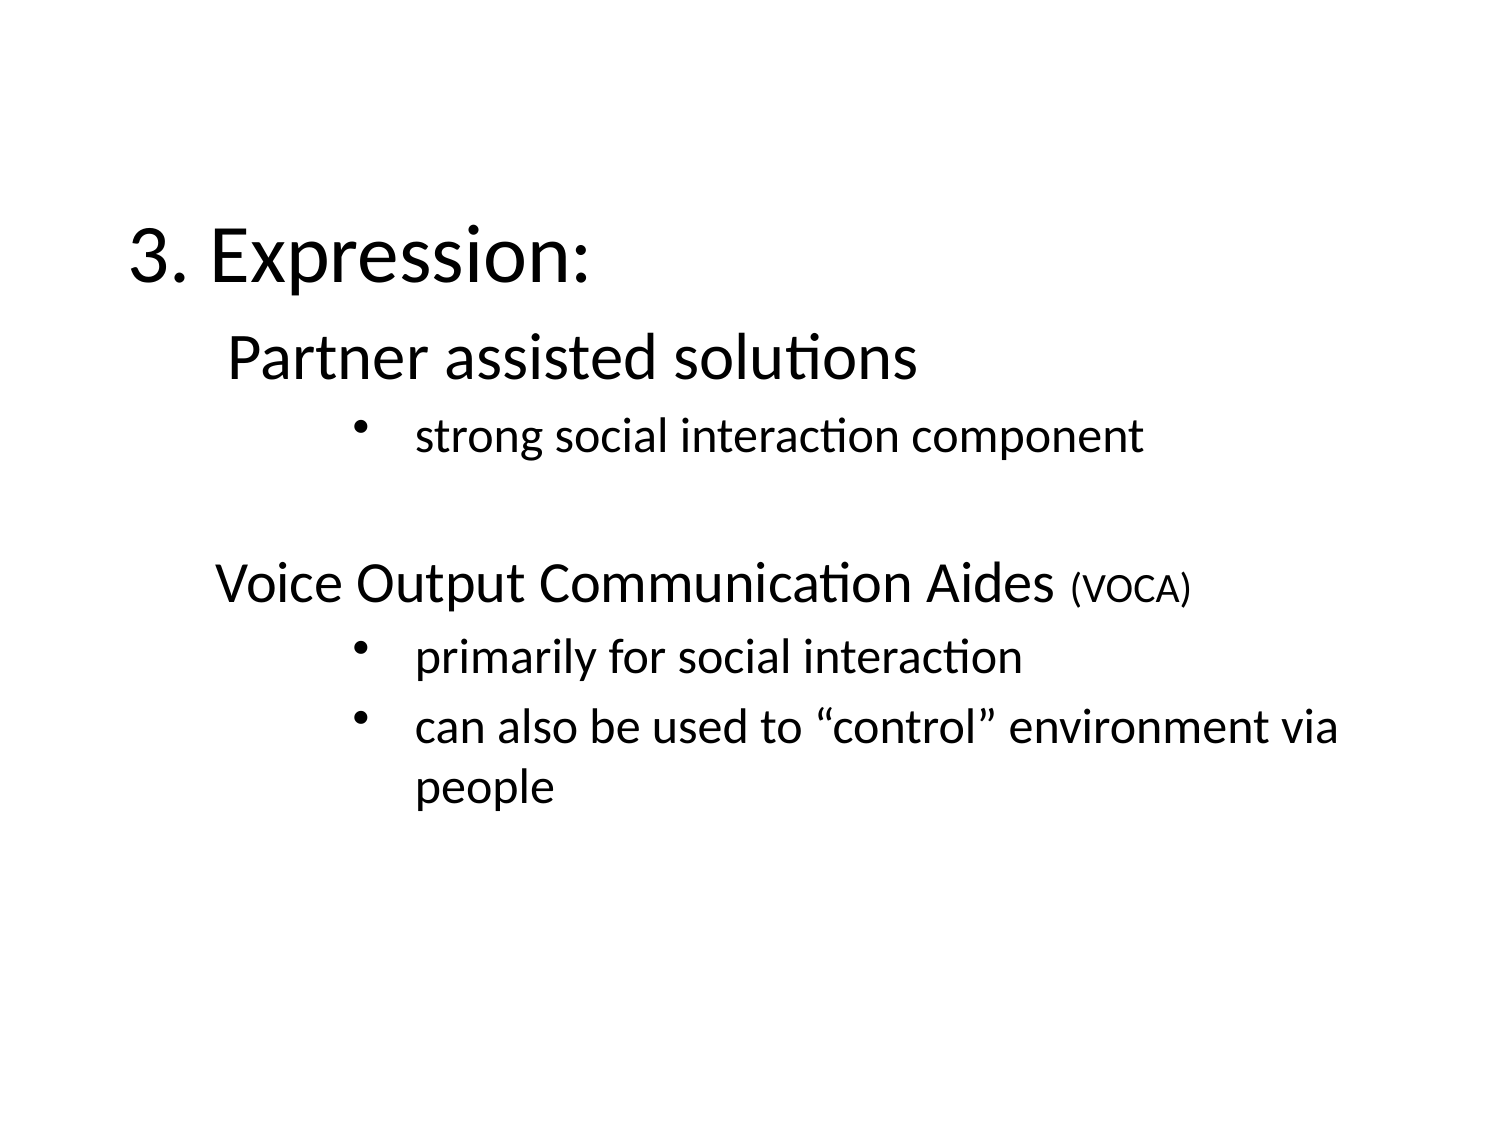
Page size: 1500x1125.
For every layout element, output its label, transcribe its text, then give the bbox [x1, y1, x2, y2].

list 3. Expression: Partner assisted solutions strong social interaction component Voice Output Communication Aides (VOCA) primarily for social interaction can also be used to “control” environment via people [112, 75, 1388, 1000]
